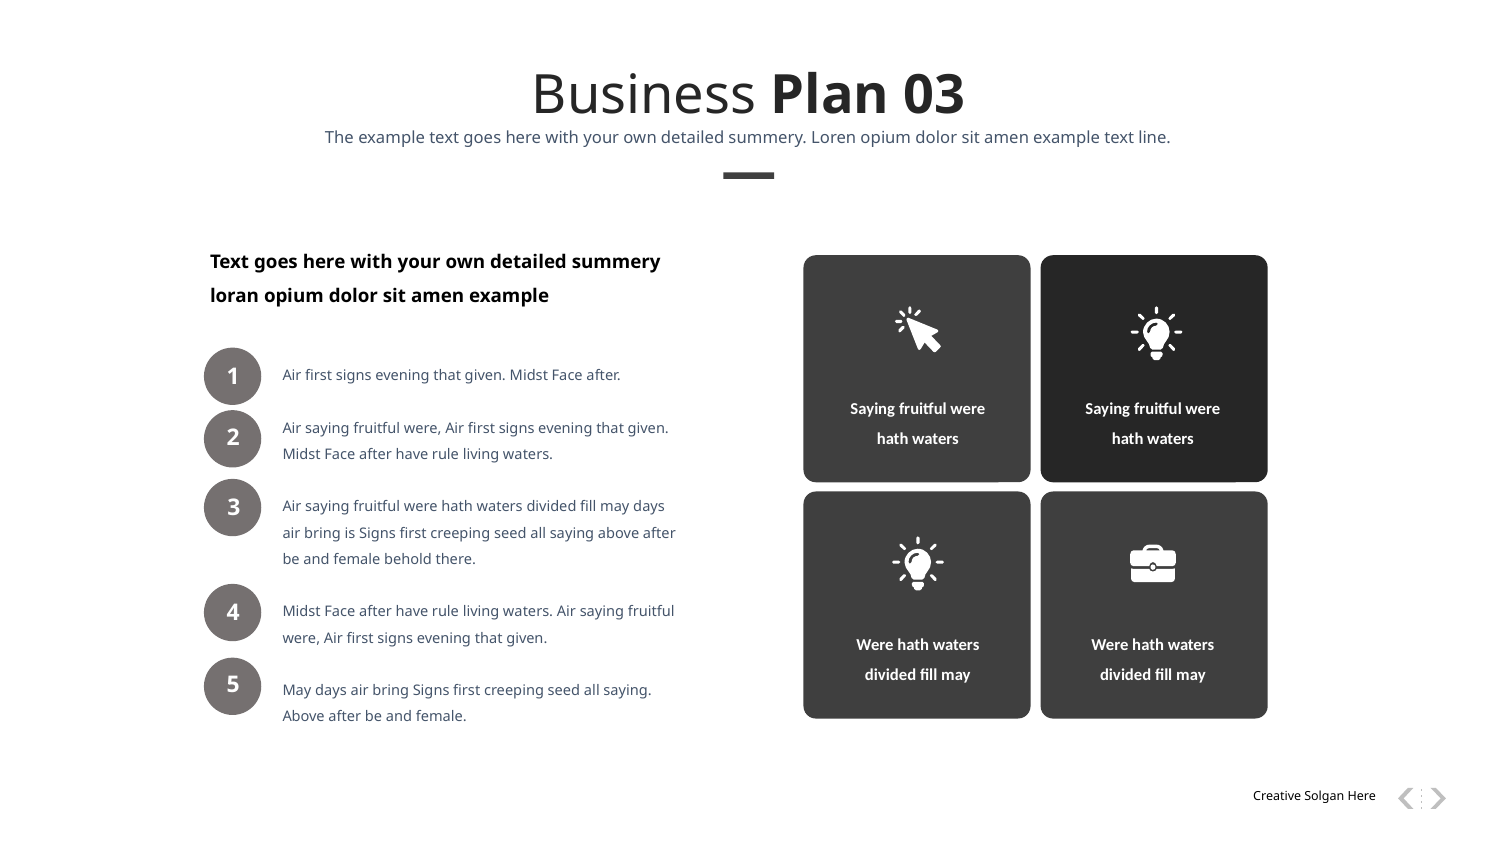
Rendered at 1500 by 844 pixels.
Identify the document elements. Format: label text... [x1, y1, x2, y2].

text_box [929, 543, 937, 551]
text_box [203, 583, 262, 642]
text_box [1168, 344, 1175, 351]
text_box [215, 410, 250, 416]
text_box [904, 548, 932, 580]
text_box [803, 255, 1031, 483]
text_box [906, 317, 941, 353]
text_box [914, 309, 921, 316]
text_box [1040, 255, 1268, 483]
text_box Saying fruitful were hath waters [1063, 382, 1243, 441]
text_box Business Plan 03 [453, 60, 1045, 122]
text_box [203, 417, 262, 468]
text_box Air first signs evening that given. Midst Face after. Air saying fruitful were, Air first signs evening that given. Midst Face after have rule living waters. Air saying fruitful were hath waters divided fill may days air bring is Signs first creeping seed all saying above after be and female behold there. Midst Face after have rule living waters. Air saying fruitful were, Air first signs evening that given. May days air bring Signs first creeping seed all saying. Above after be and female. [271, 351, 689, 722]
text_box [1168, 313, 1175, 320]
text_box [899, 543, 907, 551]
text_box [1040, 491, 1268, 719]
text_box [894, 319, 903, 324]
text_box [1130, 544, 1176, 583]
text_box [1138, 313, 1145, 320]
text_box [1143, 318, 1170, 350]
text_box The example text goes here with your own detailed summery. Loren opium dolor sit amen example text line. [278, 122, 1220, 153]
text_box [1150, 351, 1163, 361]
text_box [898, 326, 905, 333]
text_box [1154, 306, 1159, 315]
text_box 3 [214, 486, 254, 527]
text_box 5 [213, 663, 253, 704]
text_box 1 [213, 355, 253, 396]
text_box Text goes here with your own detailed summery loran opium dolor sit amen example [198, 238, 697, 307]
text_box Saying fruitful were hath waters [828, 382, 1008, 441]
text_box [1138, 344, 1145, 351]
text_box 2 [213, 416, 253, 456]
text_box [929, 574, 937, 581]
text_box [803, 491, 1031, 719]
text_box [899, 574, 907, 581]
text_box Were hath waters divided fill may [828, 618, 1008, 678]
text_box [911, 581, 924, 591]
text_box [203, 347, 262, 405]
text_box 4 [213, 591, 253, 631]
text_box [899, 310, 906, 317]
text_box [203, 665, 262, 715]
text_box [203, 478, 262, 537]
text_box [723, 172, 775, 179]
text_box [215, 657, 250, 663]
text_box Were hath waters divided fill may [1063, 618, 1243, 678]
